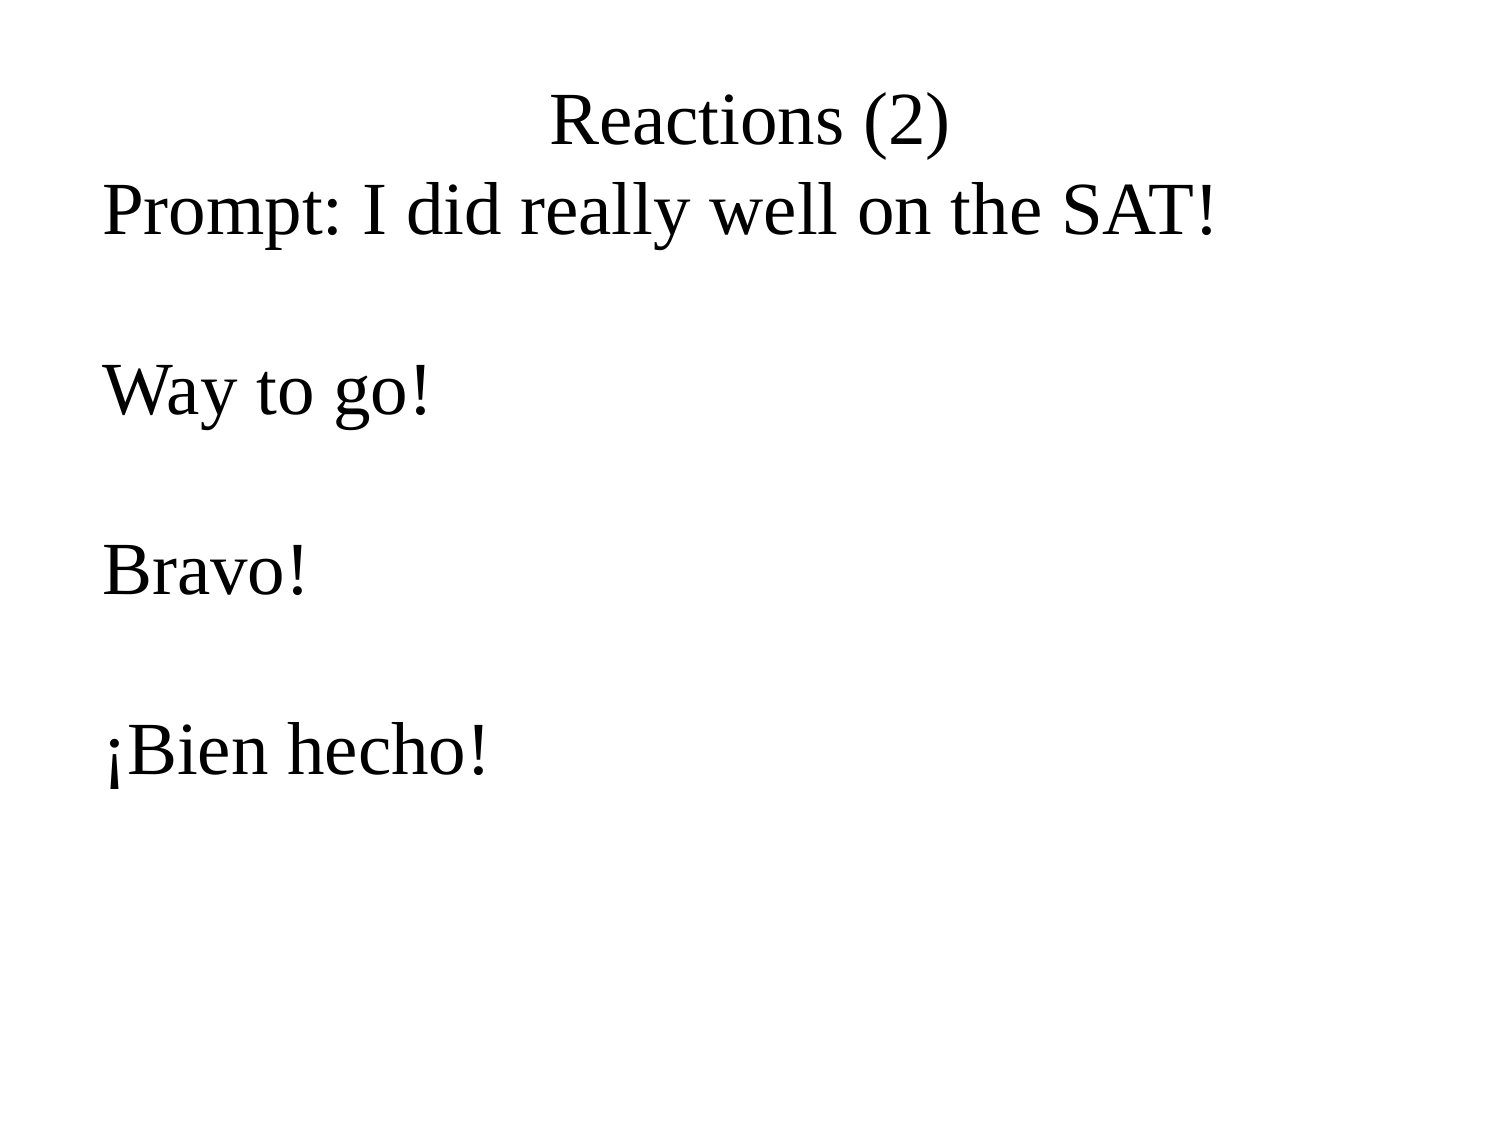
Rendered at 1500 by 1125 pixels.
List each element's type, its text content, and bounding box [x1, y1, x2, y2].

text_box Reactions (2) Prompt: I did really well on the SAT! Way to go! Bravo! ¡Bien hecho! [87, 62, 1413, 798]
